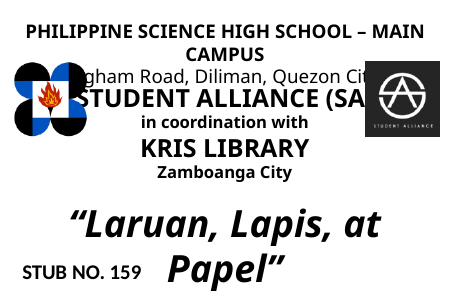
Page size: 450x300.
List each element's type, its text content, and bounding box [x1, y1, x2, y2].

picture [364, 60, 441, 137]
picture [12, 60, 88, 137]
text_box PHILIPPINE SCIENCE HIGH SCHOOL – MAIN CAMPUS Agham Road, Diliman, Quezon City [0, 12, 450, 74]
text_box STUB NO. 159 [7, 251, 213, 292]
text_box STUDENT ALLIANCE (SA) in coordination with KRIS LIBRARY Zamboanga City [0, 74, 450, 190]
text_box “Laruan, Lapis, at Papel” [0, 192, 450, 298]
